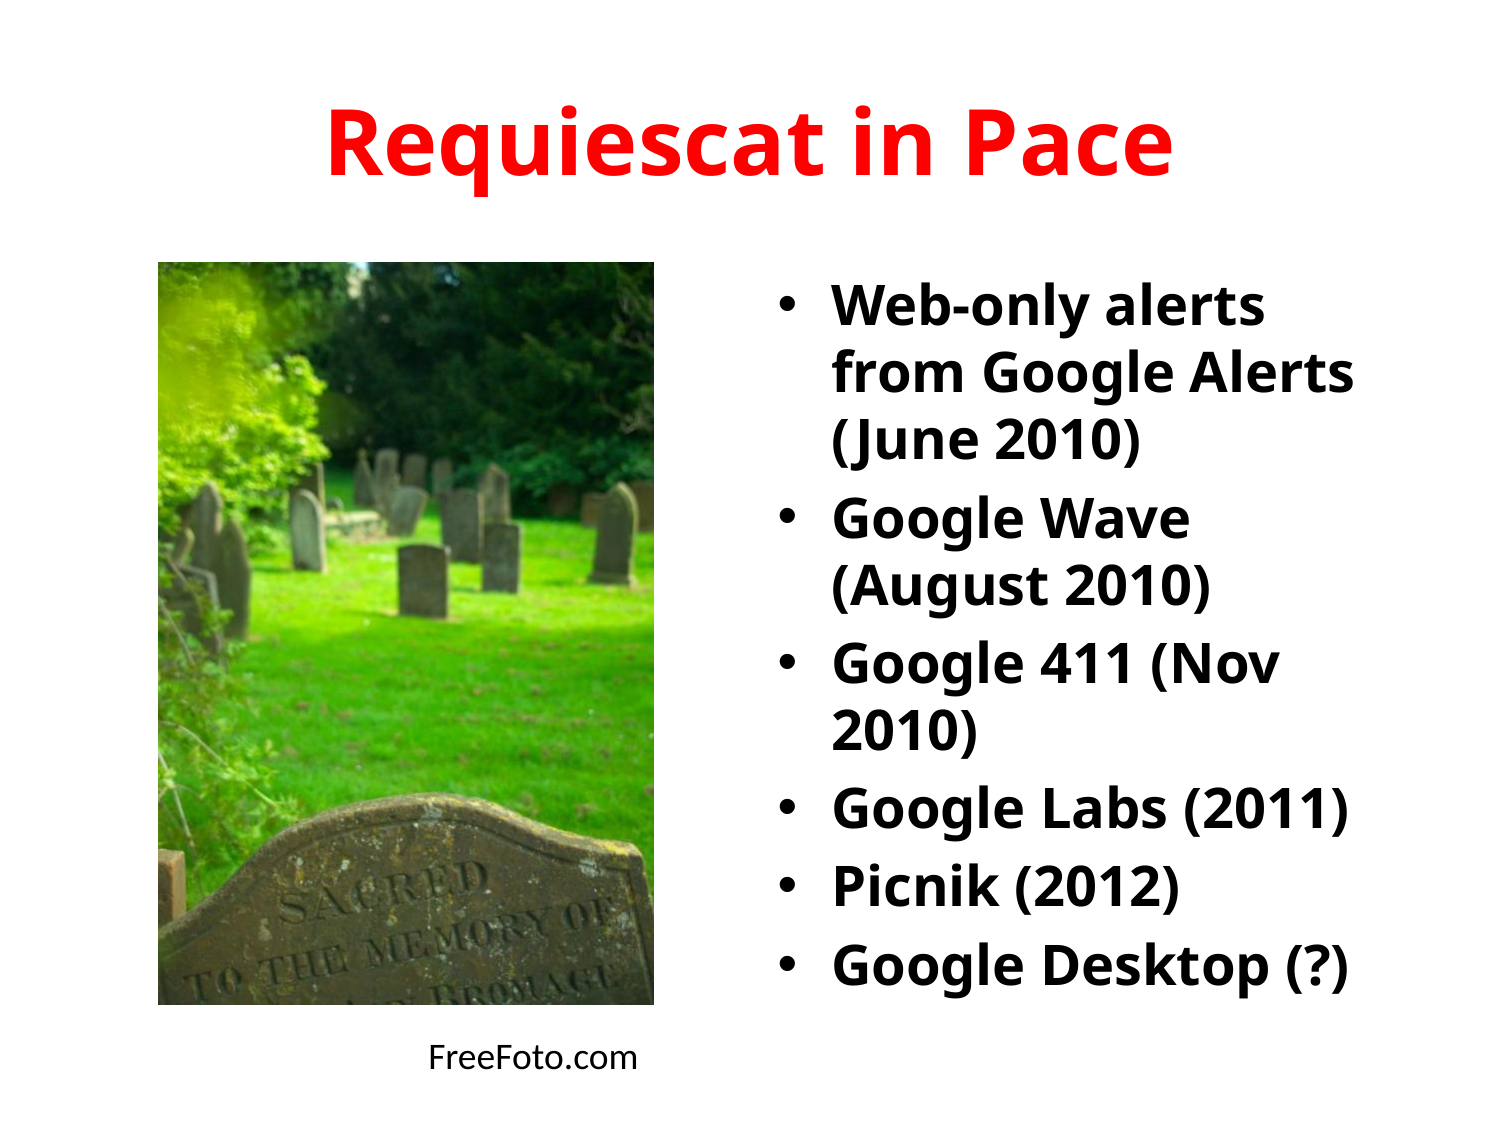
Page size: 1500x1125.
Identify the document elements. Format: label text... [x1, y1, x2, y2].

list Web-only alerts from Google Alerts (June 2010) Google Wave (August 2010) Google 411 (Nov 2010) Google Labs (2011) Picnik (2012) Google Desktop (?) [762, 262, 1425, 1005]
title Requiescat in Pace [75, 45, 1425, 233]
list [158, 262, 654, 1006]
text_box FreeFoto.com [413, 1024, 654, 1085]
